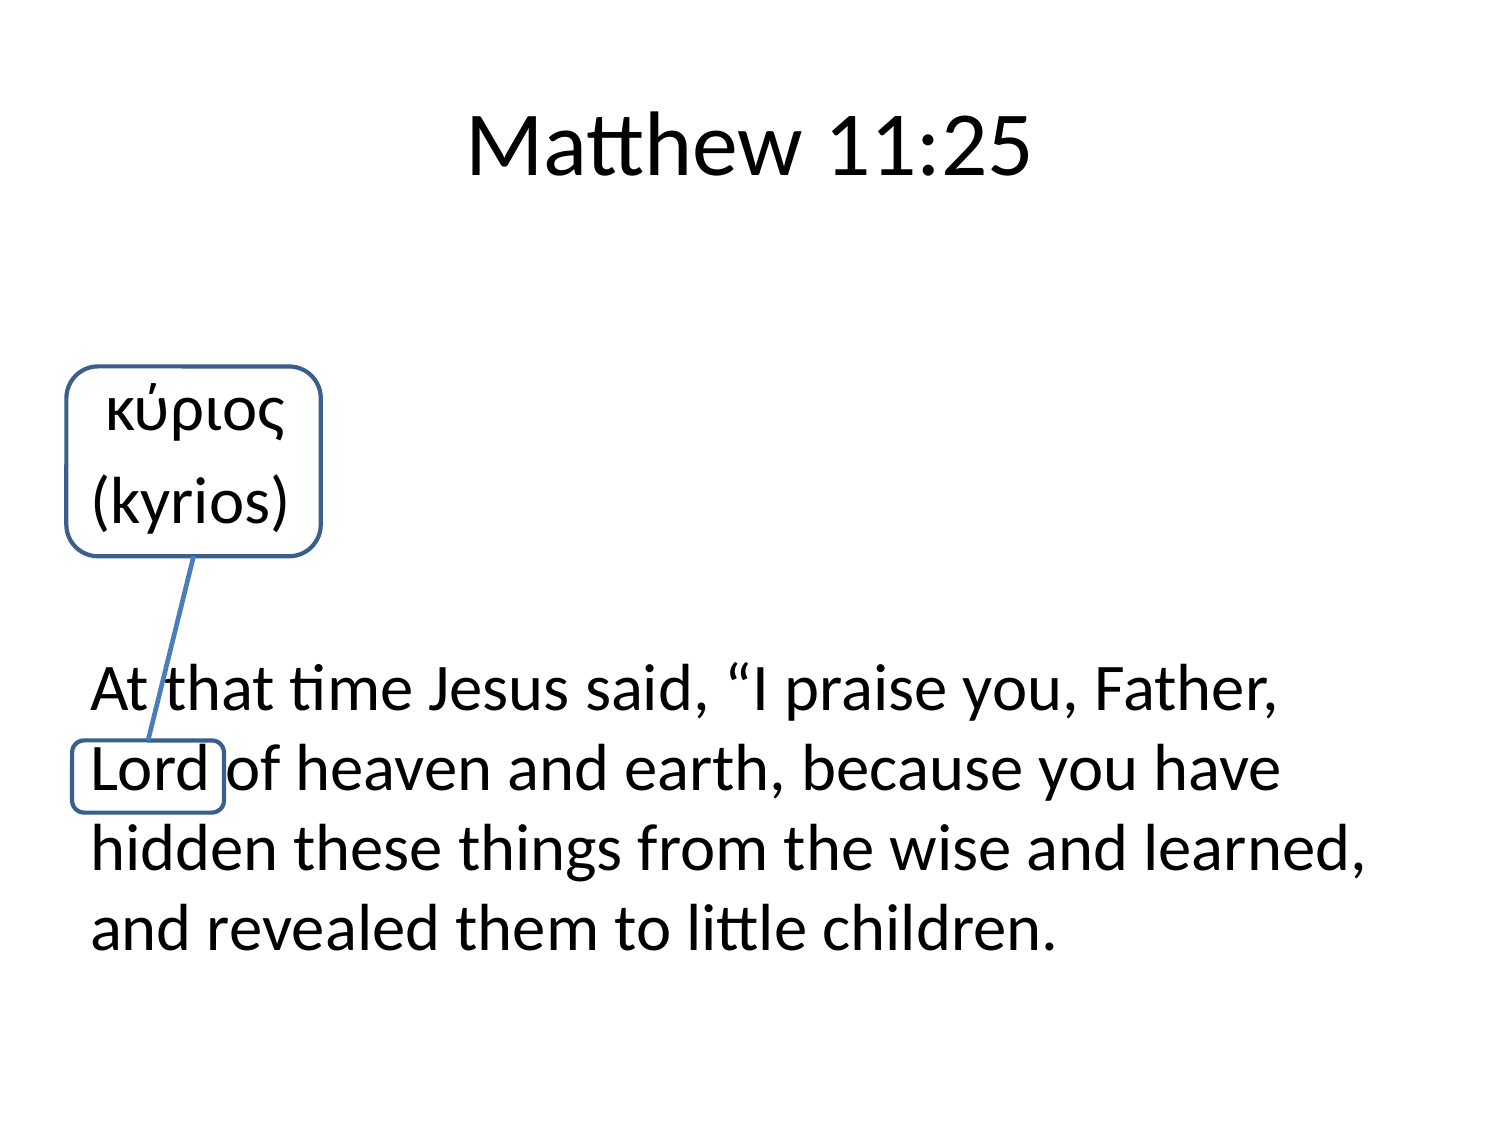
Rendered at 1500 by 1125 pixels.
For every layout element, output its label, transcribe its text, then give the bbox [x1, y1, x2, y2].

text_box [147, 556, 194, 741]
text_box [64, 364, 323, 559]
title Matthew 11:25 [75, 45, 1425, 233]
list κύριος (kyrios) At that time Jesus said, “I praise you, Father, Lord of heaven and earth, because you have hidden these things from the wise and learned, and revealed them to little children. [75, 262, 1425, 1005]
text_box [69, 738, 227, 815]
